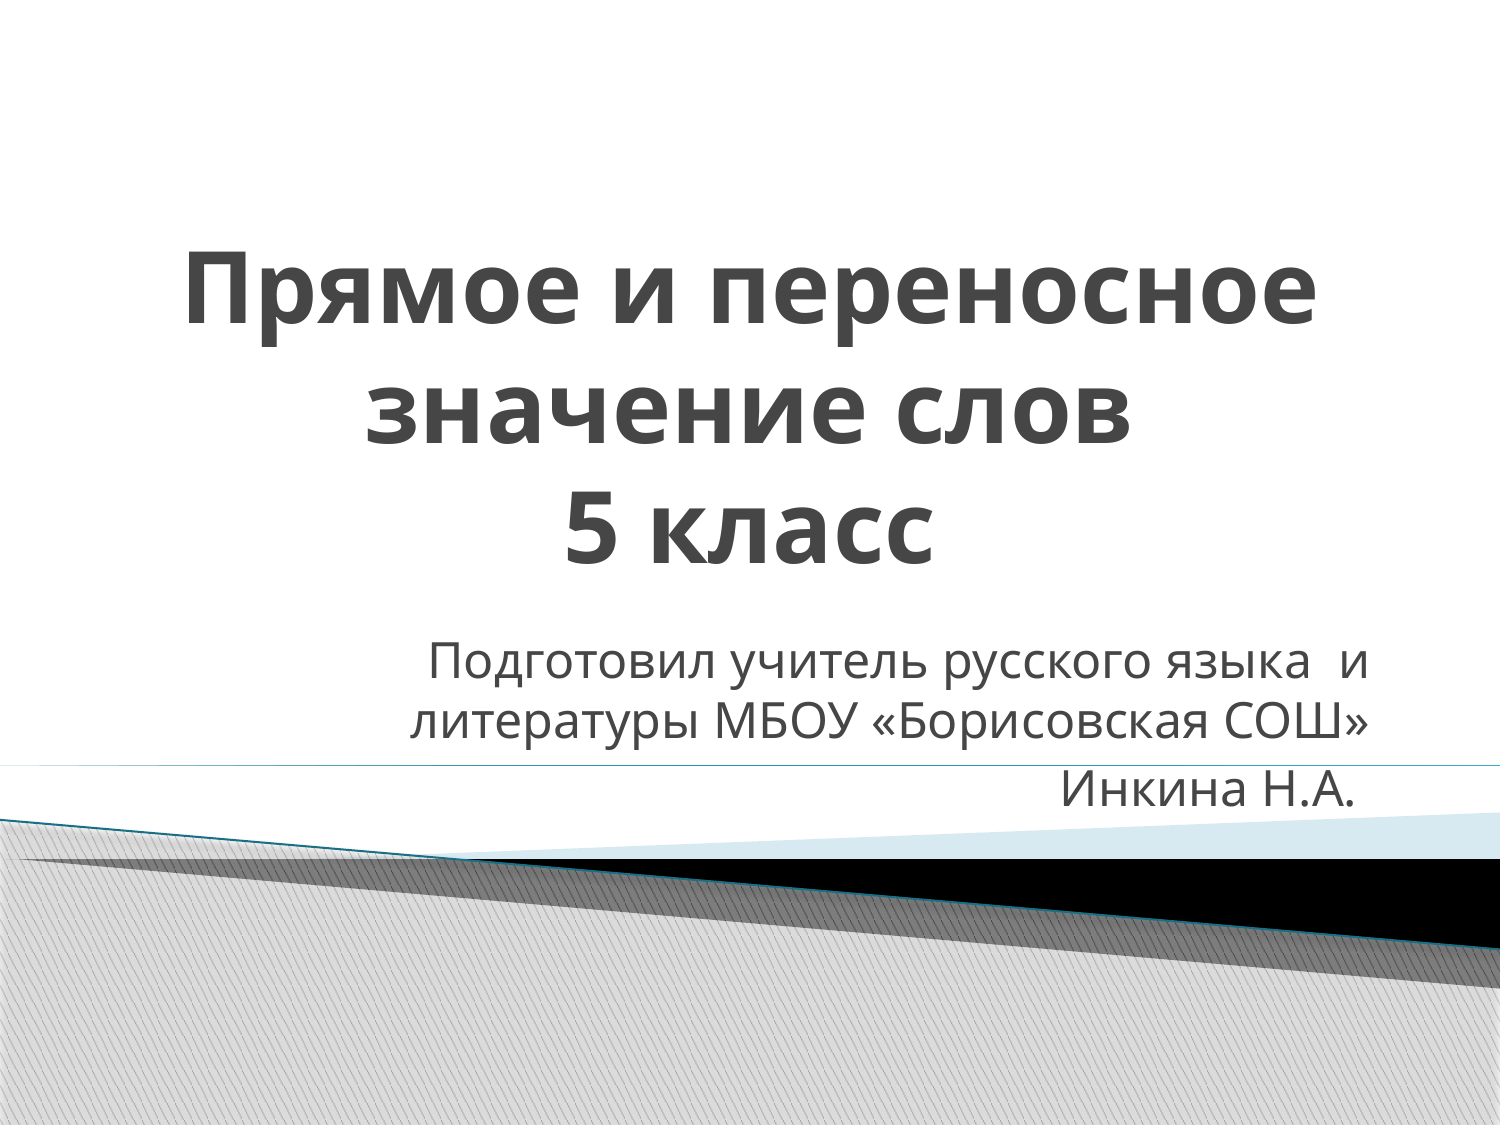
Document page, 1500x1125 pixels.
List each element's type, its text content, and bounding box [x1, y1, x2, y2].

subtitle Подготовил учитель русского языка и литературы МБОУ «Борисовская СОШ» Инкина Н.А. [398, 621, 1388, 844]
picture [5, 859, 1500, 989]
title Прямое и переносное значение слов 5 класс [112, 105, 1388, 591]
